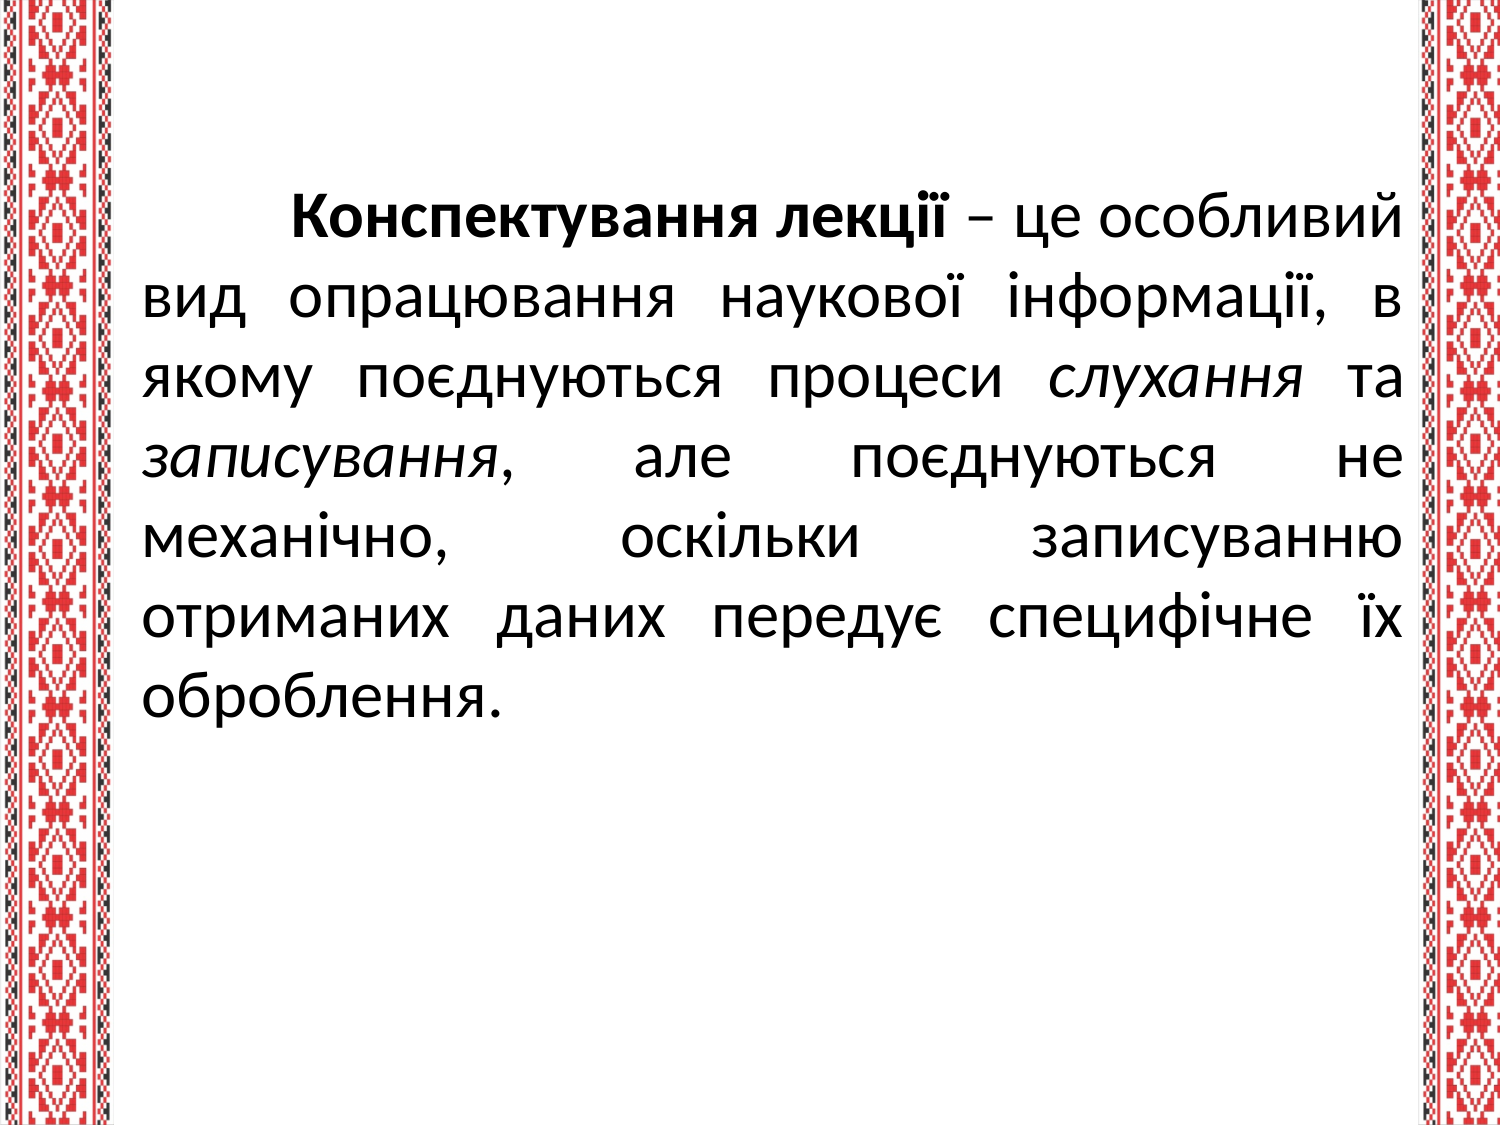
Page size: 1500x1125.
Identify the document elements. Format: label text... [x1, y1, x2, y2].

picture [0, 1, 620, 1124]
list Конспектування лекції – це особливий вид опрацювання наукової інформації, в якому поєднуються процеси слухання та записування, але поєднуються не механічно, оскільки записуванню отриманих даних передує специфічне їх оброблення. [114, 70, 1418, 895]
picture [911, 1, 1500, 1124]
